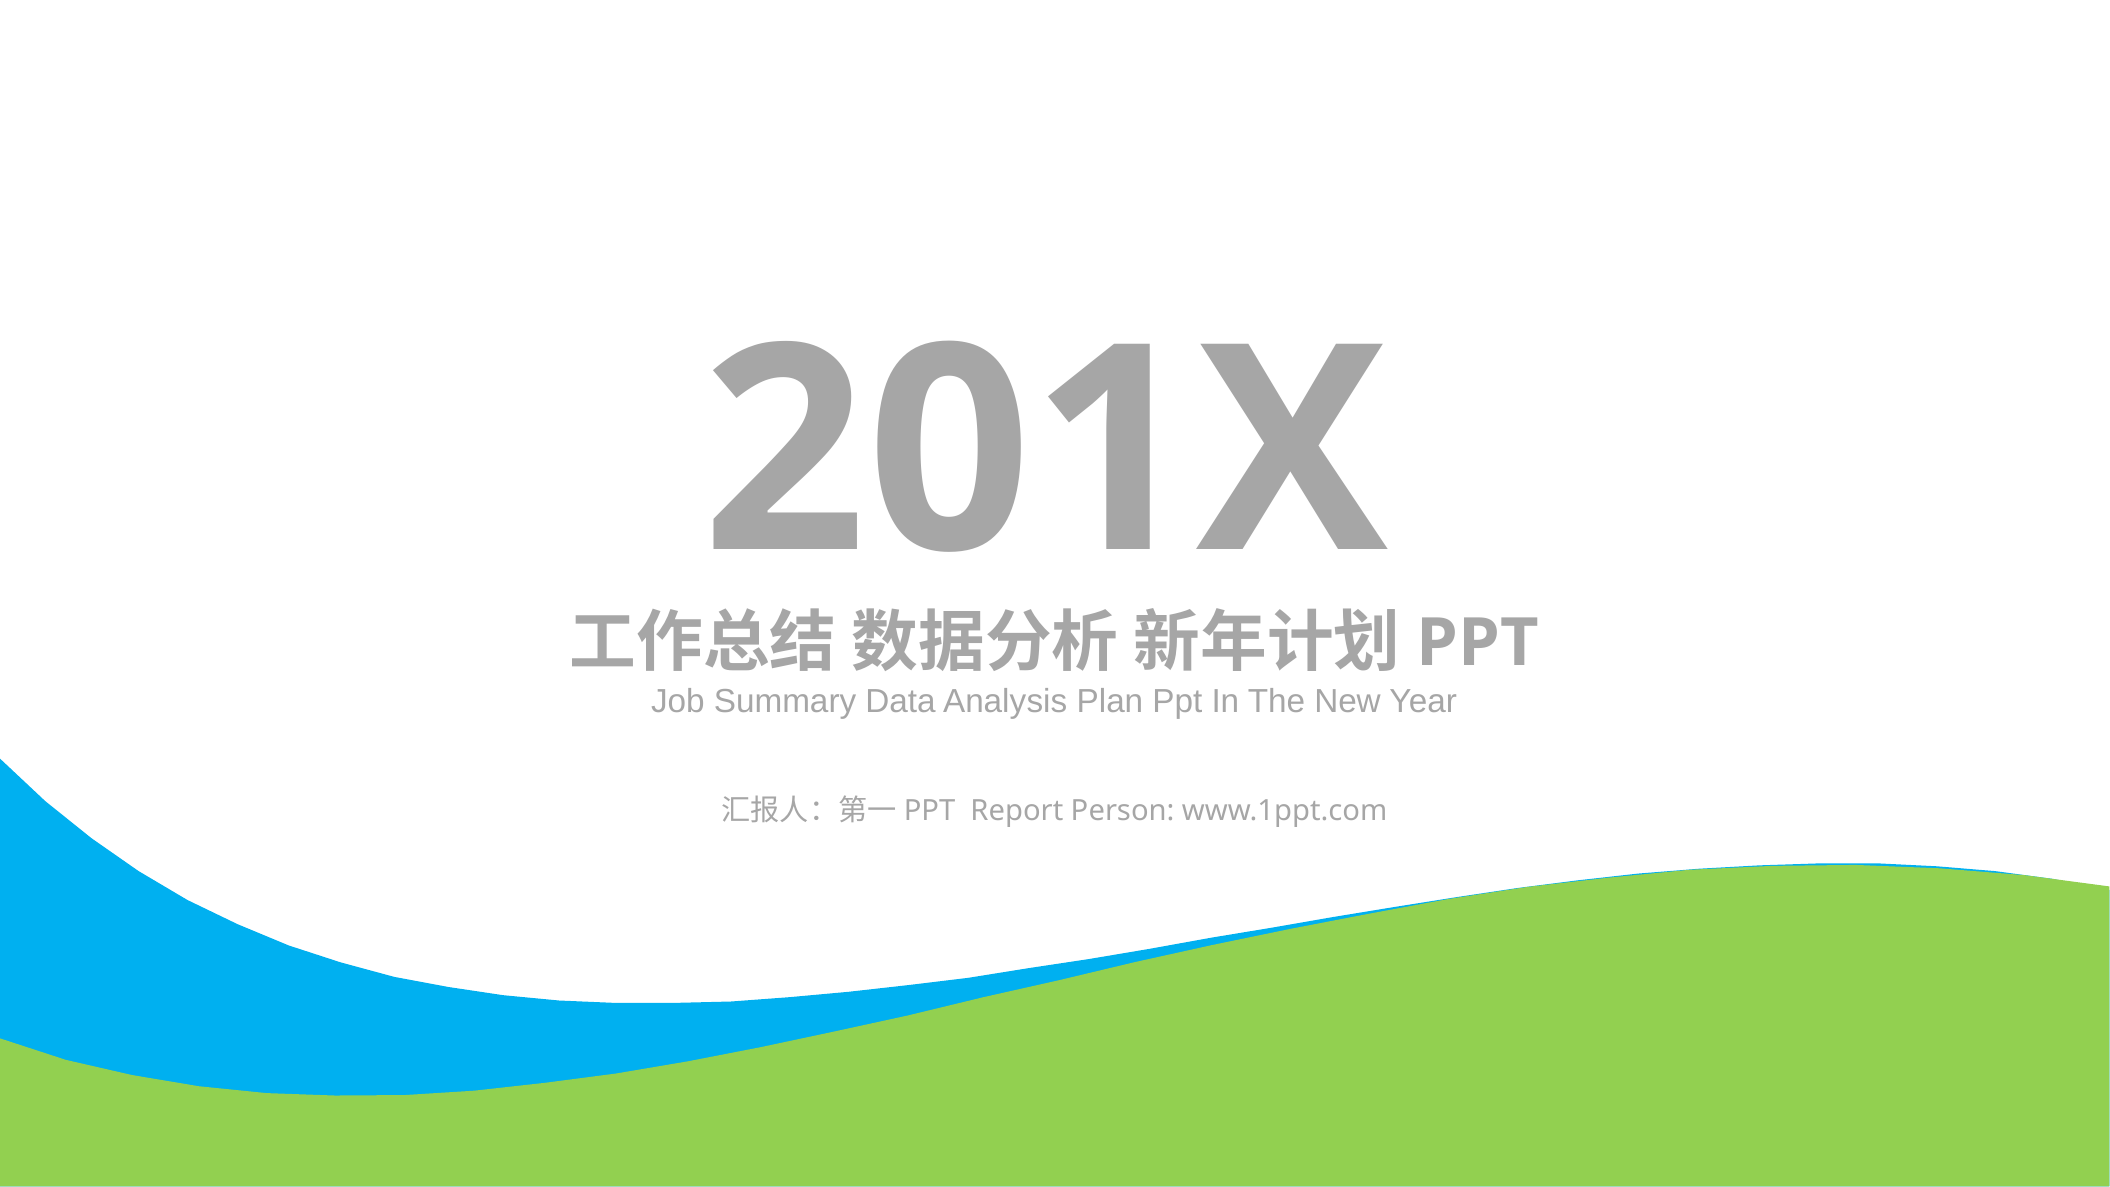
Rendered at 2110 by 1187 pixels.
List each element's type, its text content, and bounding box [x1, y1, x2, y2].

text_box [0, 864, 2110, 1187]
text_box 201X [675, 262, 1416, 608]
text_box [1770, 863, 2010, 873]
text_box Job Summary Data Analysis Plan Ppt In The New Year [614, 679, 1496, 720]
text_box 汇报人：第一PPT Report Person: www.1ppt.com [660, 791, 1449, 827]
text_box [0, 758, 1437, 1095]
text_box 工作总结 数据分析 新年计划PPT [545, 598, 1565, 679]
